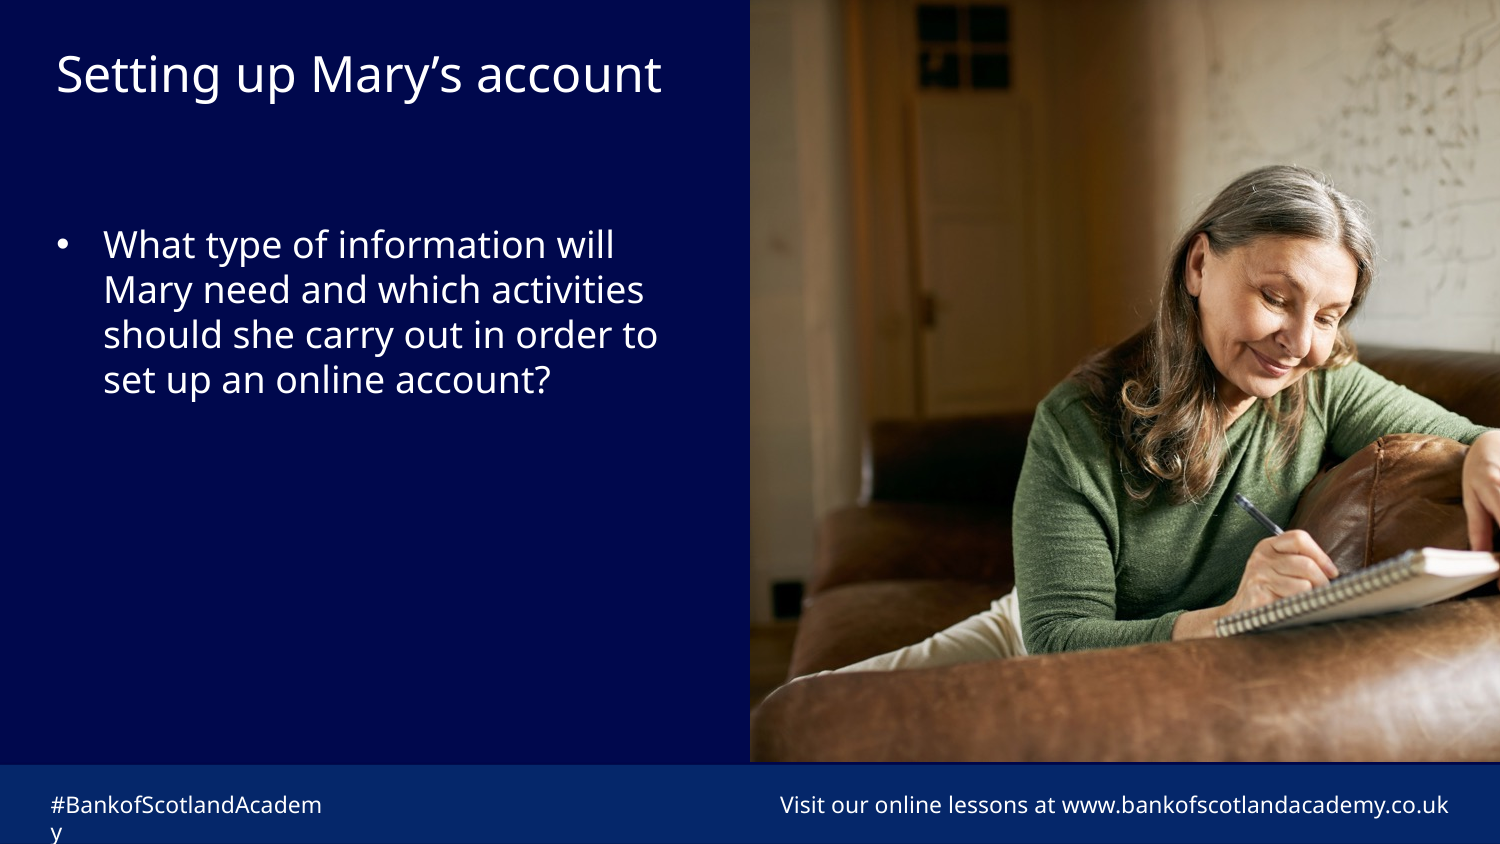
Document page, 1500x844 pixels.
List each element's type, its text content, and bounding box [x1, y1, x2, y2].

title Setting up Mary’s account [41, 41, 721, 112]
picture [749, 0, 1500, 763]
text_box What type of information will Mary need and which activities should she carry out in order to set up an online account? [41, 213, 721, 409]
